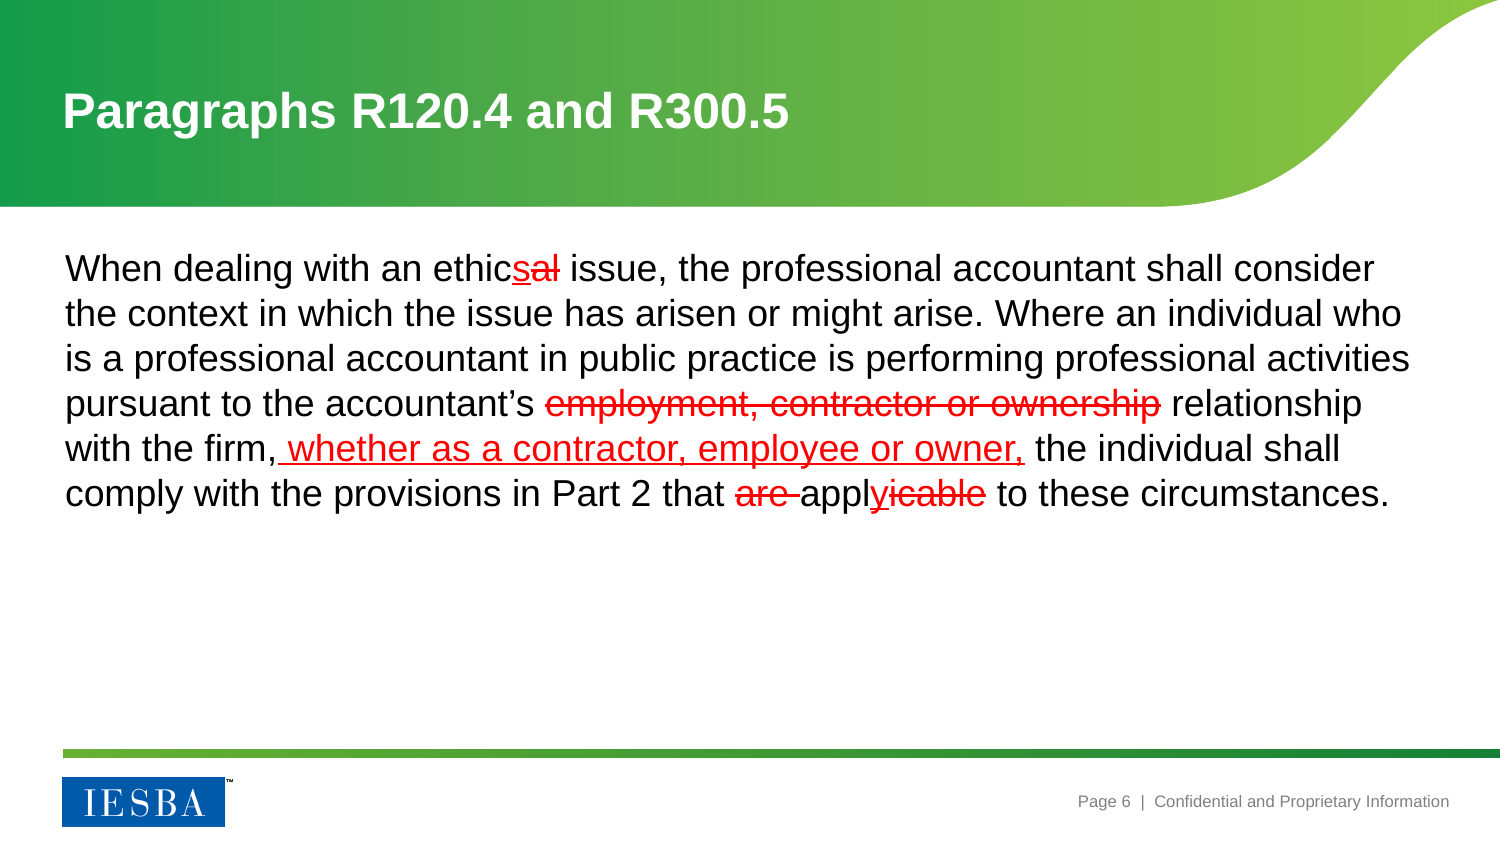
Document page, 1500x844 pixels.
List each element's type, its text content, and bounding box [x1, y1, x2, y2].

list When dealing with an ethicsal issue, the professional accountant shall consider the context in which the issue has arisen or might arise. Where an individual who is a professional accountant in public practice is performing professional activities pursuant to the accountant’s employment, contractor or ownership relationship with the firm, whether as a contractor, employee or owner, the individual shall comply with the provisions in Part 2 that are applyicable to these circumstances. [50, 133, 1438, 624]
picture [0, 0, 1500, 207]
title Paragraphs R120.4 and R300.5 [62, 75, 1300, 133]
picture [62, 777, 233, 827]
